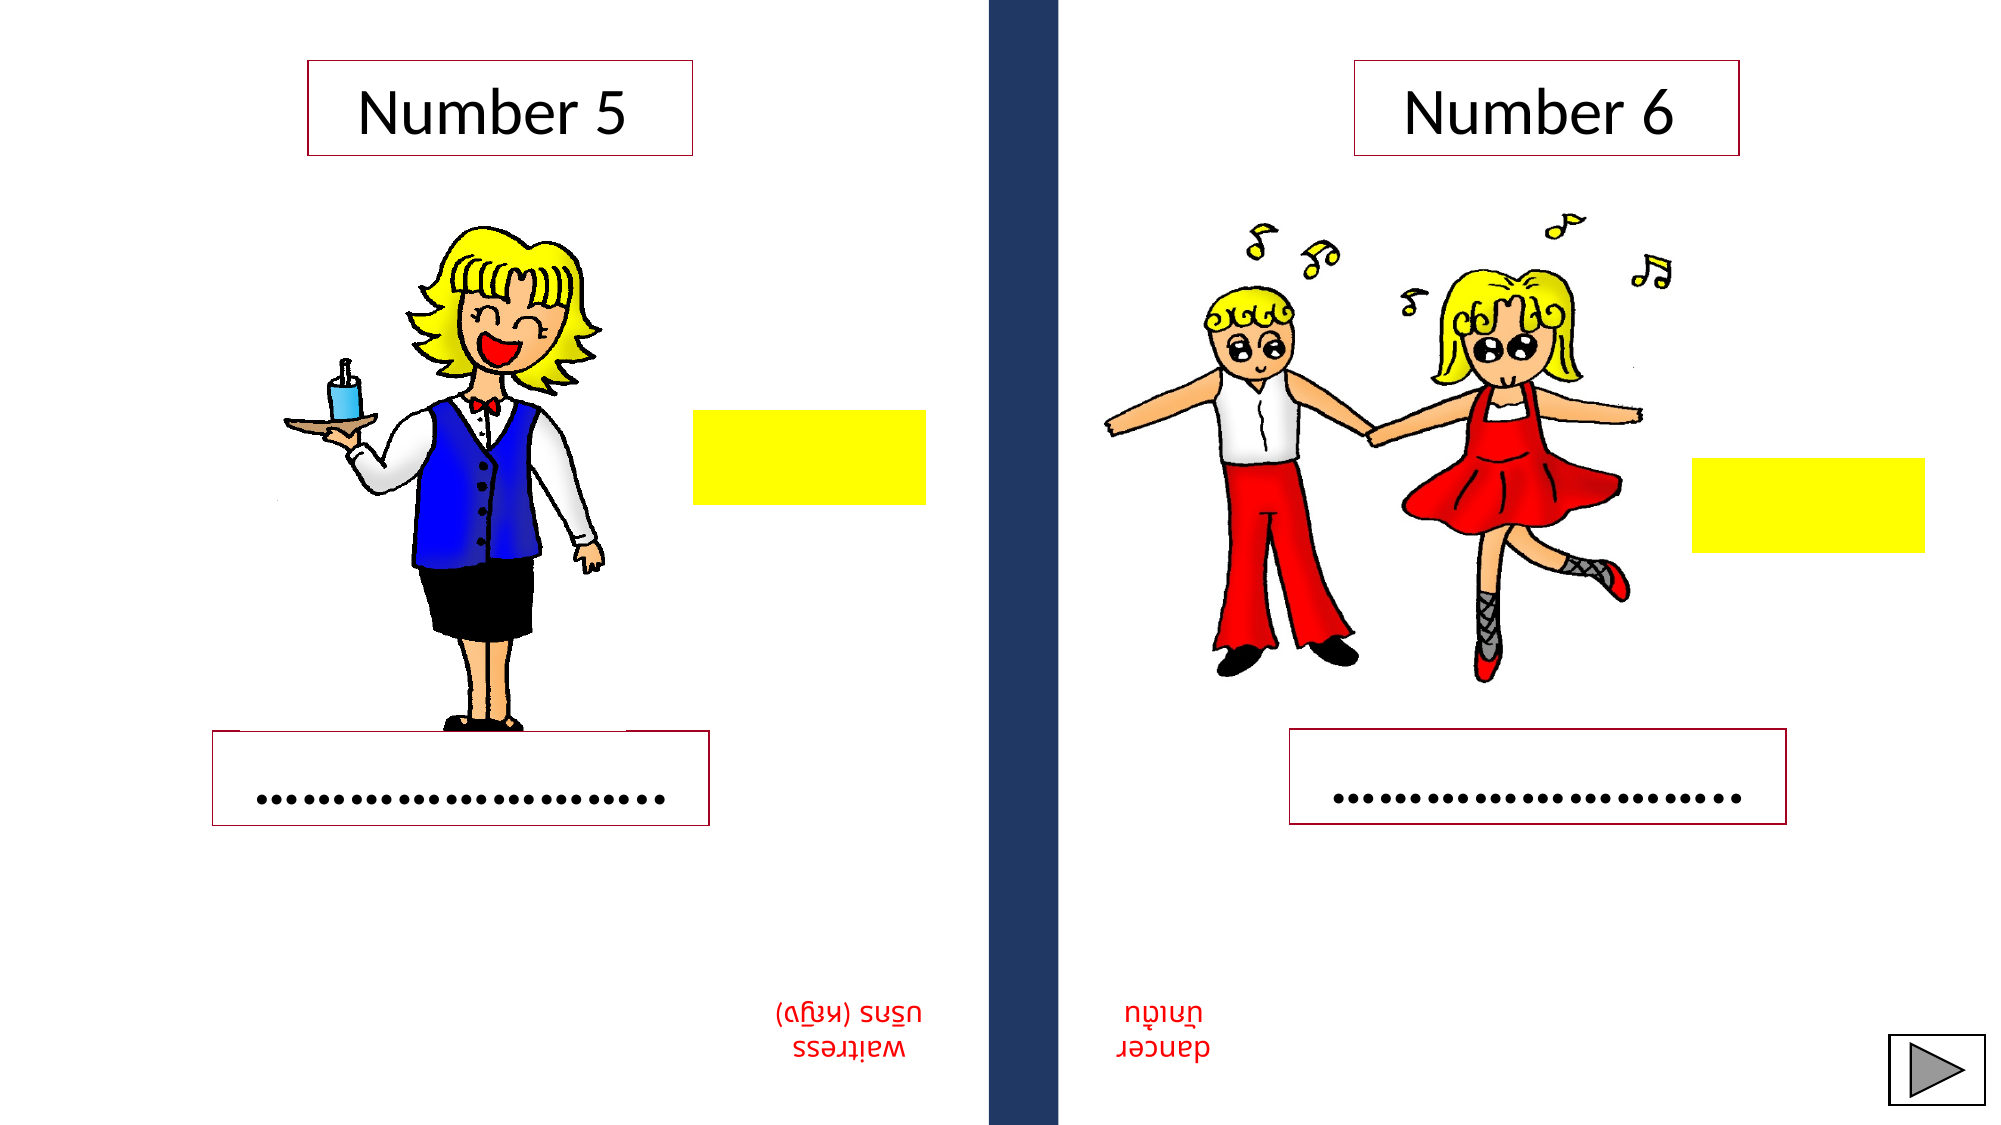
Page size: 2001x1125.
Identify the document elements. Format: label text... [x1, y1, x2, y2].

text_box Number 6 [1354, 60, 1739, 156]
text_box waitress บริกร (หญิง) [740, 993, 958, 1078]
text_box …………………….. [212, 730, 709, 826]
picture [1095, 196, 1691, 694]
text_box [1888, 1034, 1986, 1106]
text_box dancer นักเต้น [1085, 993, 1242, 1078]
text_box …………………….. [1289, 729, 1786, 824]
picture [240, 188, 626, 731]
table_header [1692, 458, 1925, 553]
text_box [988, 0, 1059, 1125]
table_header [693, 410, 926, 505]
text_box Number 5 [308, 60, 693, 156]
